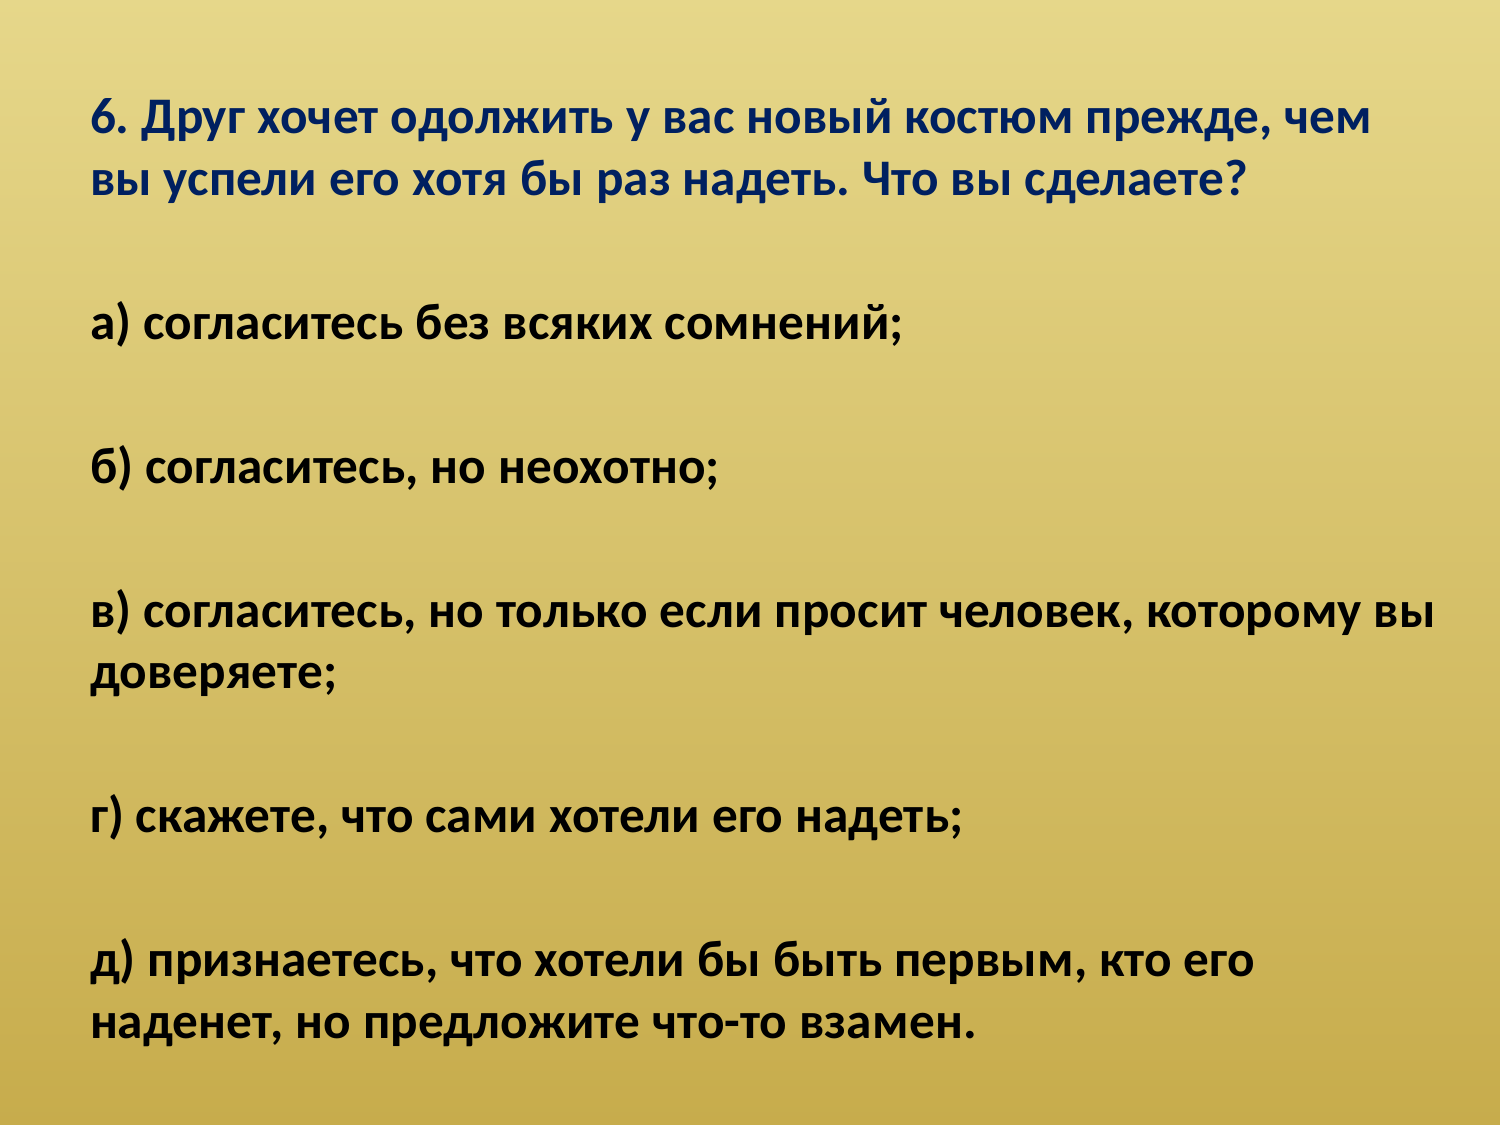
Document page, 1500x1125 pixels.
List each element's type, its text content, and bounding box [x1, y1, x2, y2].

subtitle 6. Друг хочет одолжить у вас новый костюм прежде, чем вы успели его хотя бы раз надеть. Что вы сделаете? а) согласитесь без всяких сомнений; б) согласитесь, но неохотно; в) согласитесь, но только если просит человек, которому вы доверяете; г) скажете, что сами хотели его надеть; д) признаетесь, что хотели бы быть первым, кто его наденет, но предложите что-то взамен. [75, 75, 1463, 1063]
